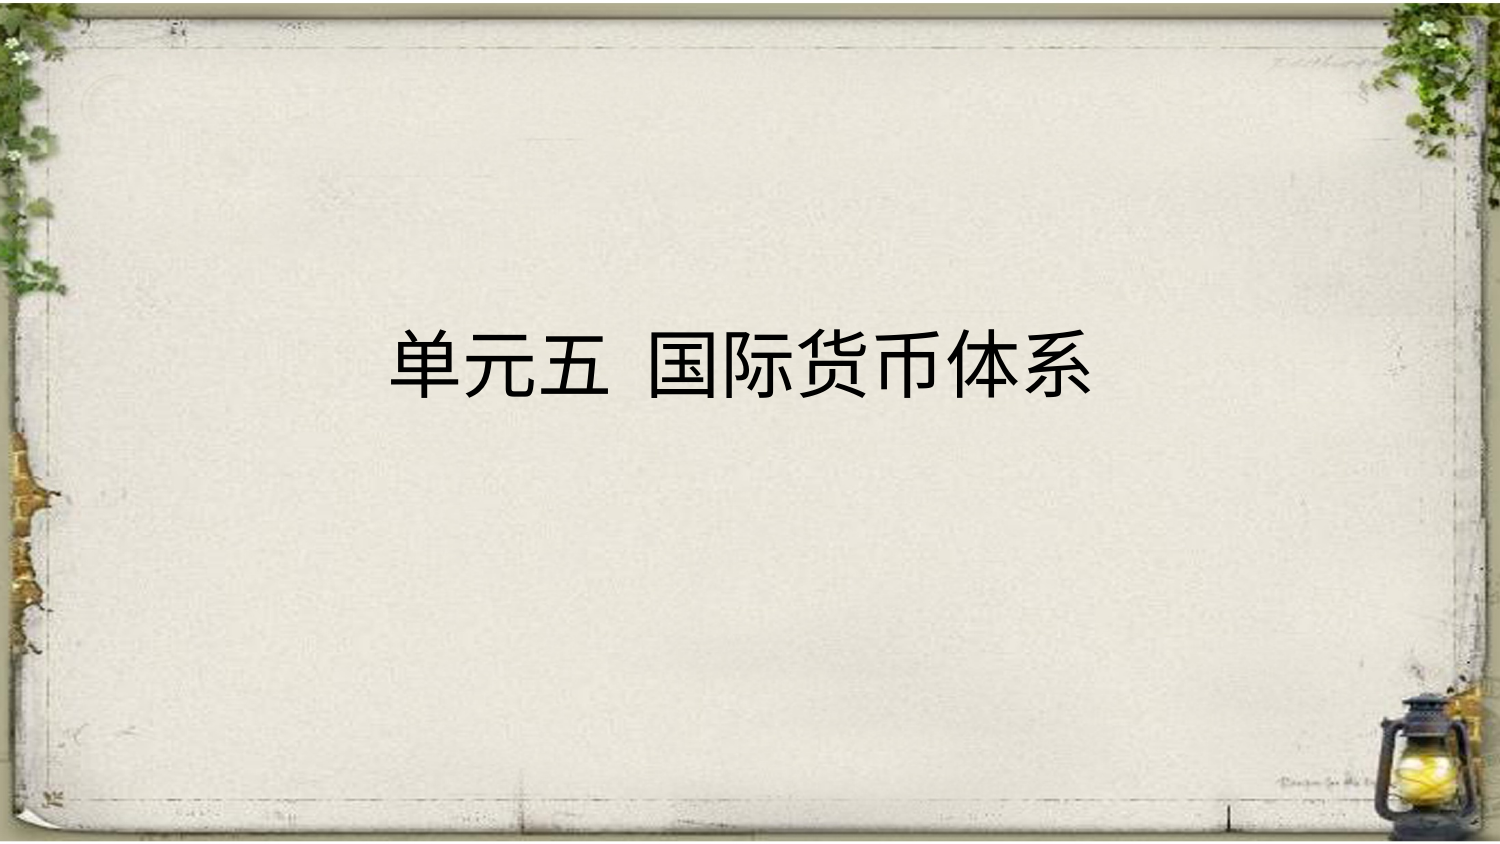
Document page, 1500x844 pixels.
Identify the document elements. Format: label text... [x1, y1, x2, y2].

picture [0, 0, 1500, 844]
list 单元五 国际货币体系 [238, 309, 1245, 477]
